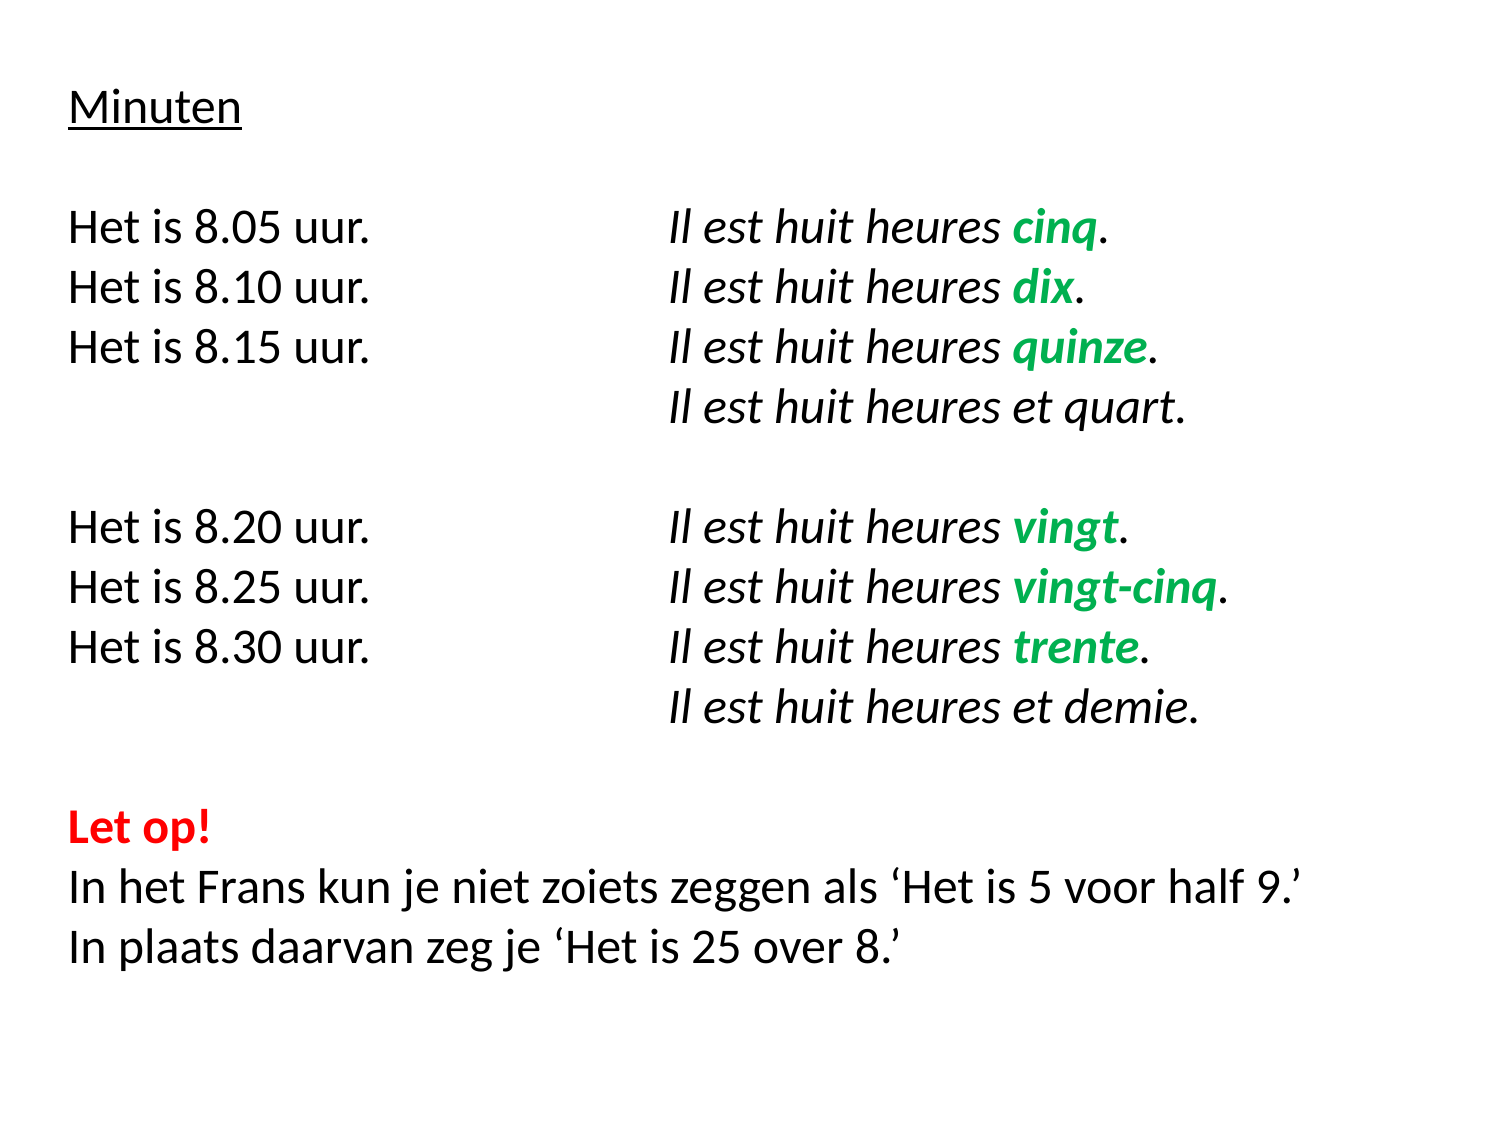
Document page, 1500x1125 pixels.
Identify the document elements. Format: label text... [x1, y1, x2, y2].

text_box Minuten Het is 8.05 uur. Il est huit heures cinq. Het is 8.10 uur. Il est huit heures dix. Het is 8.15 uur. Il est huit heures quinze. Il est huit heures et quart. Het is 8.20 uur. Il est huit heures vingt. Het is 8.25 uur. Il est huit heures vingt-cinq. Het is 8.30 uur. Il est huit heures trente. Il est huit heures et demie. Let op! In het Frans kun je niet zoiets zeggen als ‘Het is 5 voor half 9.’ In plaats daarvan zeg je ‘Het is 25 over 8.’ [53, 66, 1447, 1024]
